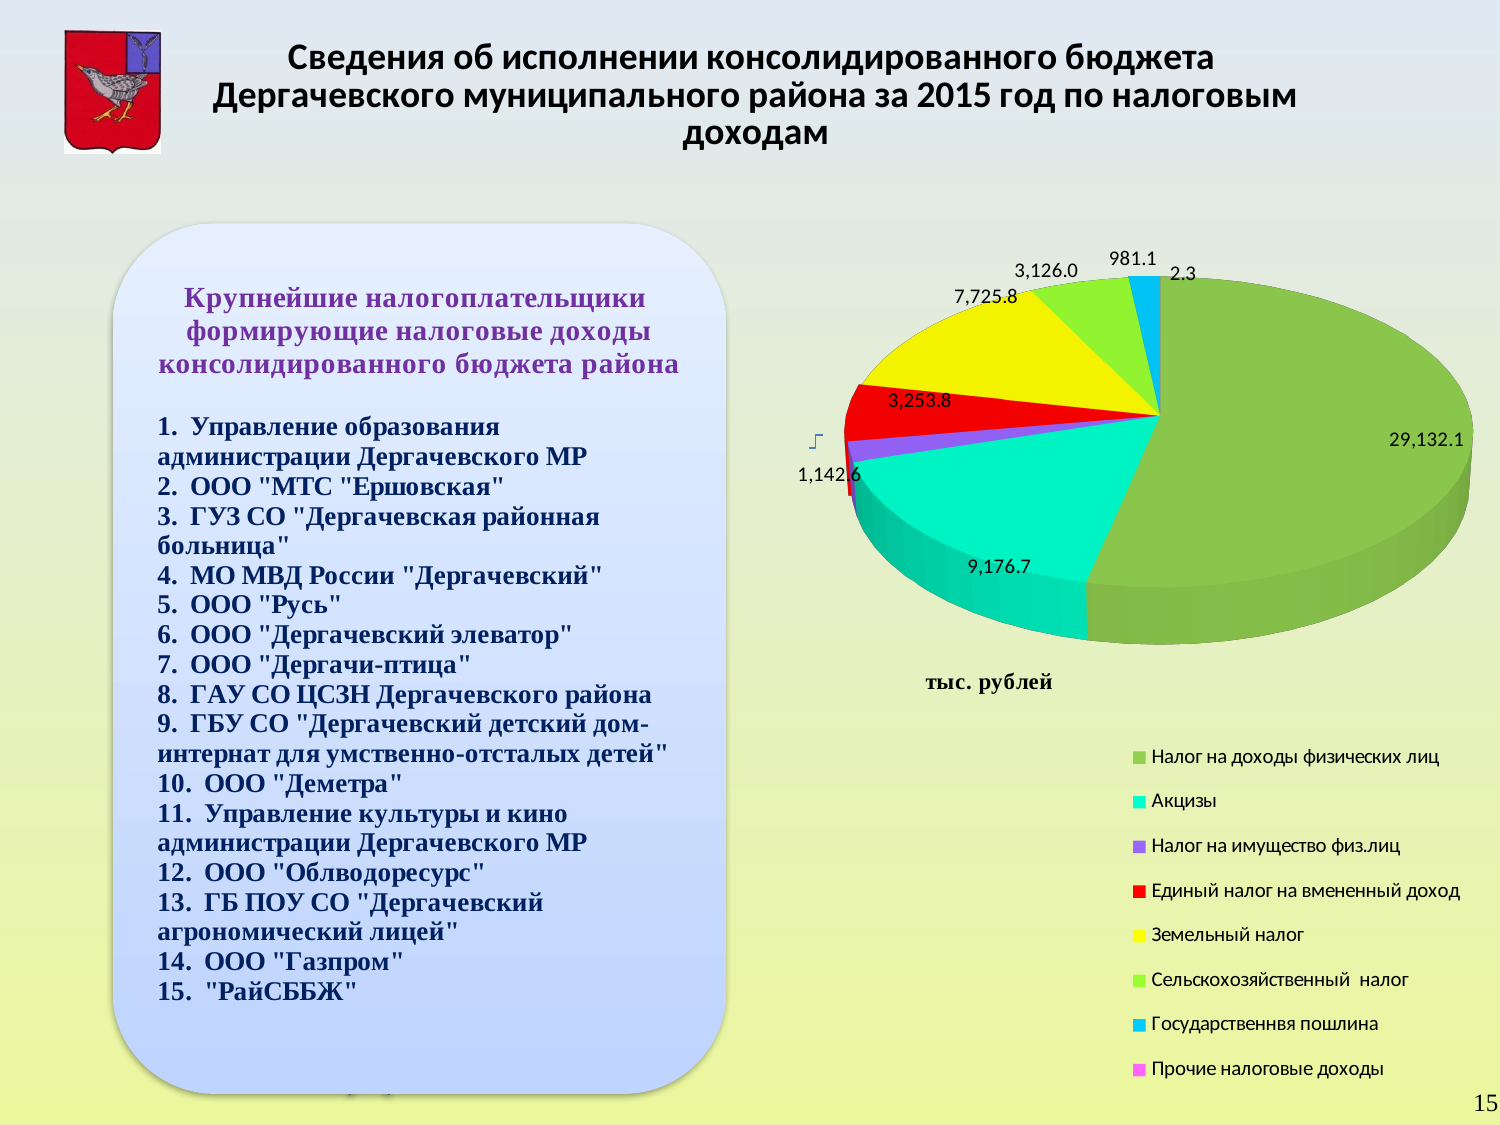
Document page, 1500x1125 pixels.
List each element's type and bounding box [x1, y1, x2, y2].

chart [0, 0, 1500, 1125]
